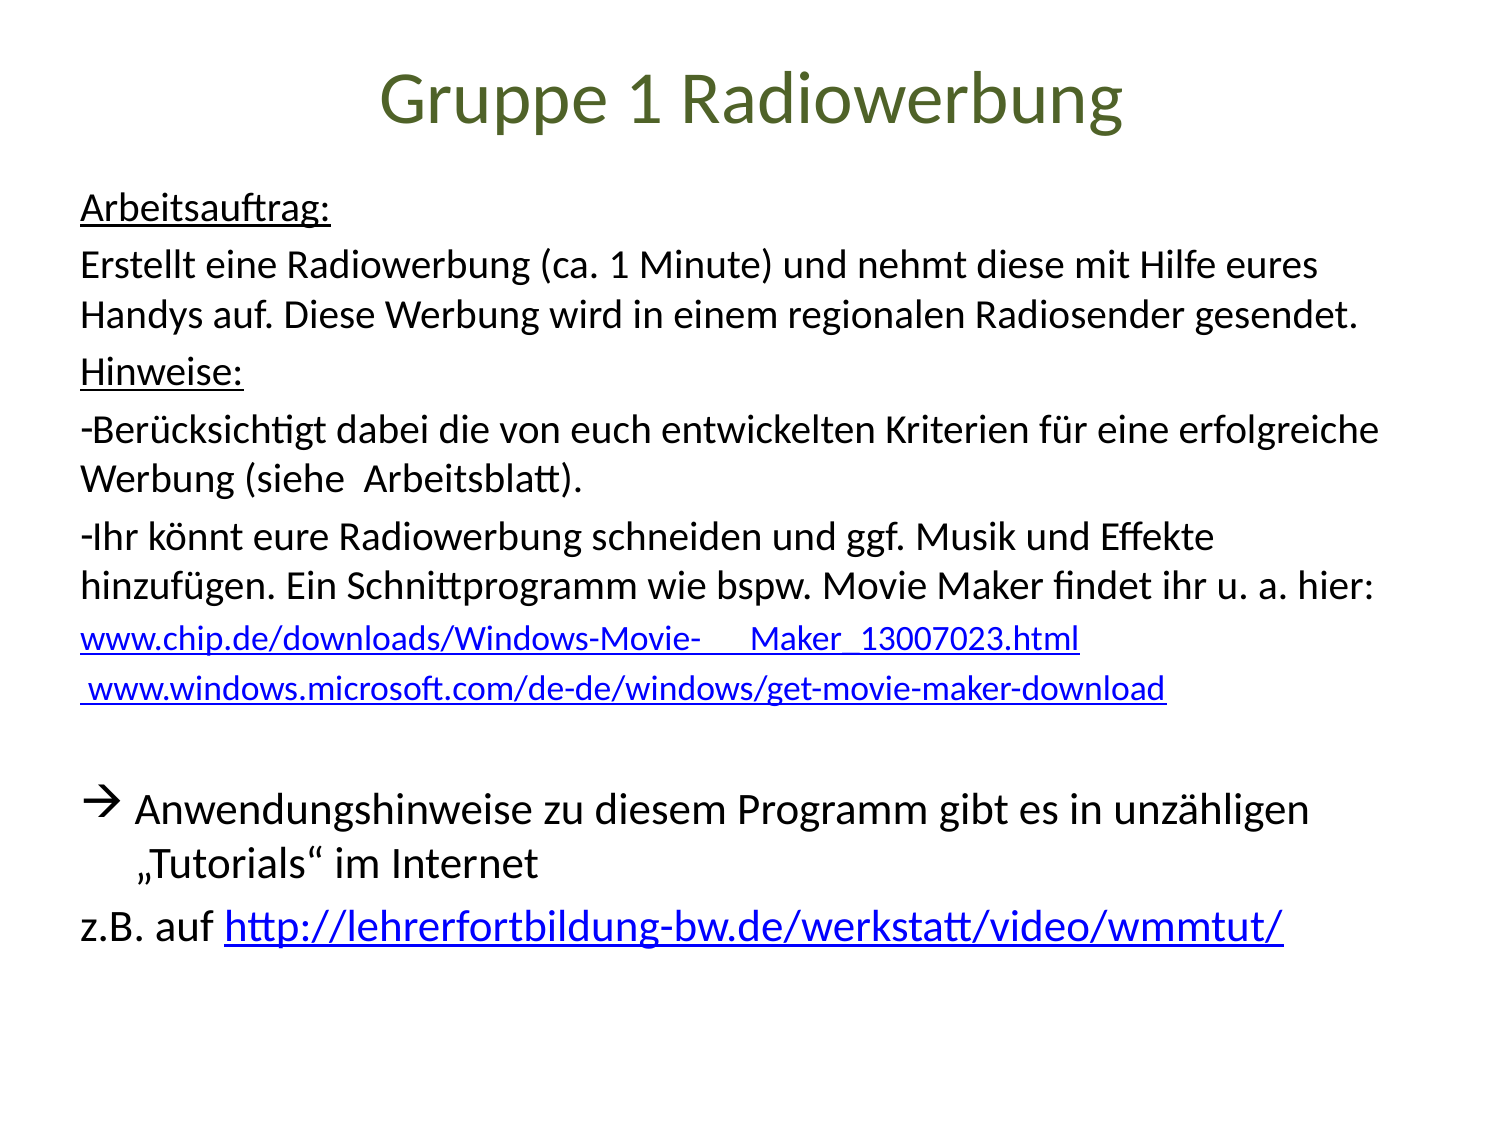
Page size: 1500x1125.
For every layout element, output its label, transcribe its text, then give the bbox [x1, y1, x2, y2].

list Arbeitsauftrag: Erstellt eine Radiowerbung (ca. 1 Minute) und nehmt diese mit Hilfe eures Handys auf. Diese Werbung wird in einem regionalen Radiosender gesendet. Hinweise: Berücksichtigt dabei die von euch entwickelten Kriterien für eine erfolgreiche Werbung (siehe Arbeitsblatt). Ihr könnt eure Radiowerbung schneiden und ggf. Musik und Effekte hinzufügen. Ein Schnittprogramm wie bspw. Movie Maker findet ihr u. a. hier: www.chip.de/downloads/Windows-Movie- Maker_13007023.html www.windows.microsoft.com/de-de/windows/get-movie-maker-download Anwendungshinweise zu diesem Programm gibt es in unzähligen „Tutorials“ im Internet z.B. auf http://lehrerfortbildung-bw.de/werkstatt/video/wmmtut/ [64, 172, 1415, 1035]
title Gruppe 1 Radiowerbung [76, 0, 1427, 188]
